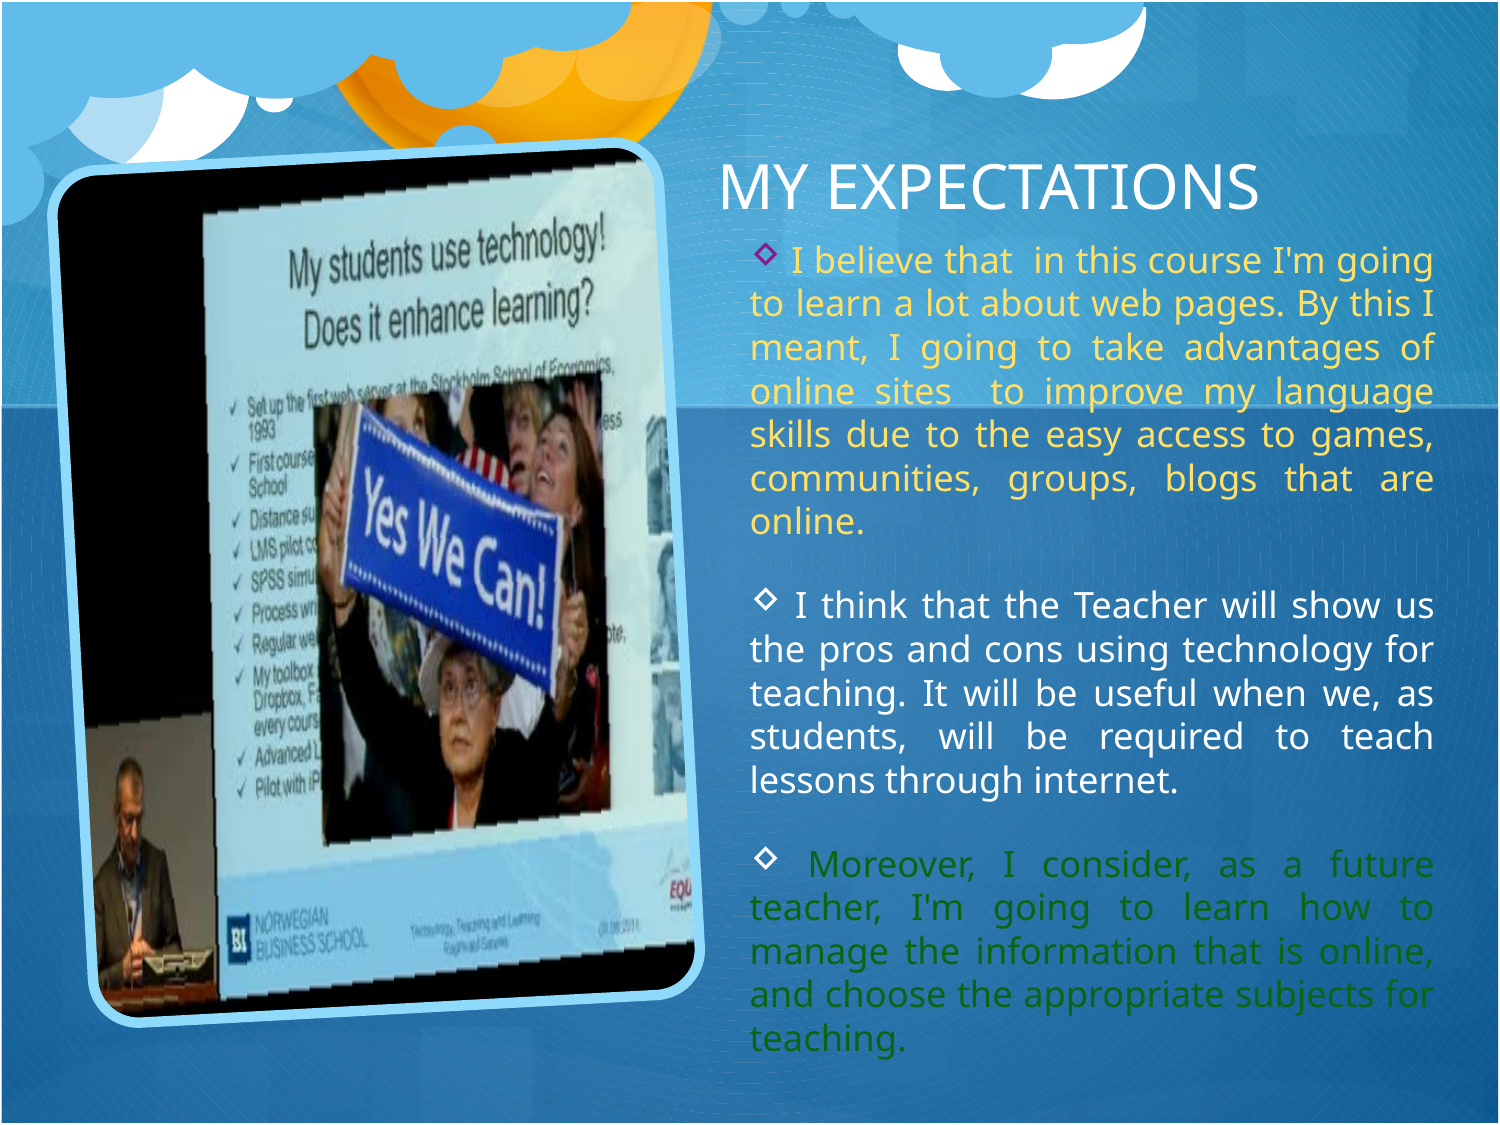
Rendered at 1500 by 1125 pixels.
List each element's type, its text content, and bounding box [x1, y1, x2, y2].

title MY EXPECTATIONS [702, 51, 1351, 230]
list I believe that in this course I'm going to learn a lot about web pages. By this I meant, I going to take advantages of online sites to improve my language skills due to the easy access to games, communities, groups, blogs that are online. I think that the Teacher will show us the pros and cons using technology for teaching. It will be useful when we, as students, will be required to teach lessons through internet. Moreover, I consider, as a future teacher, I'm going to learn how to manage the information that is online, and choose the appropriate subjects for teaching. [734, 229, 1450, 1075]
picture [2, 173, 60, 404]
picture [1138, 2, 1498, 404]
picture [691, 2, 898, 51]
picture [2, 55, 1498, 1123]
